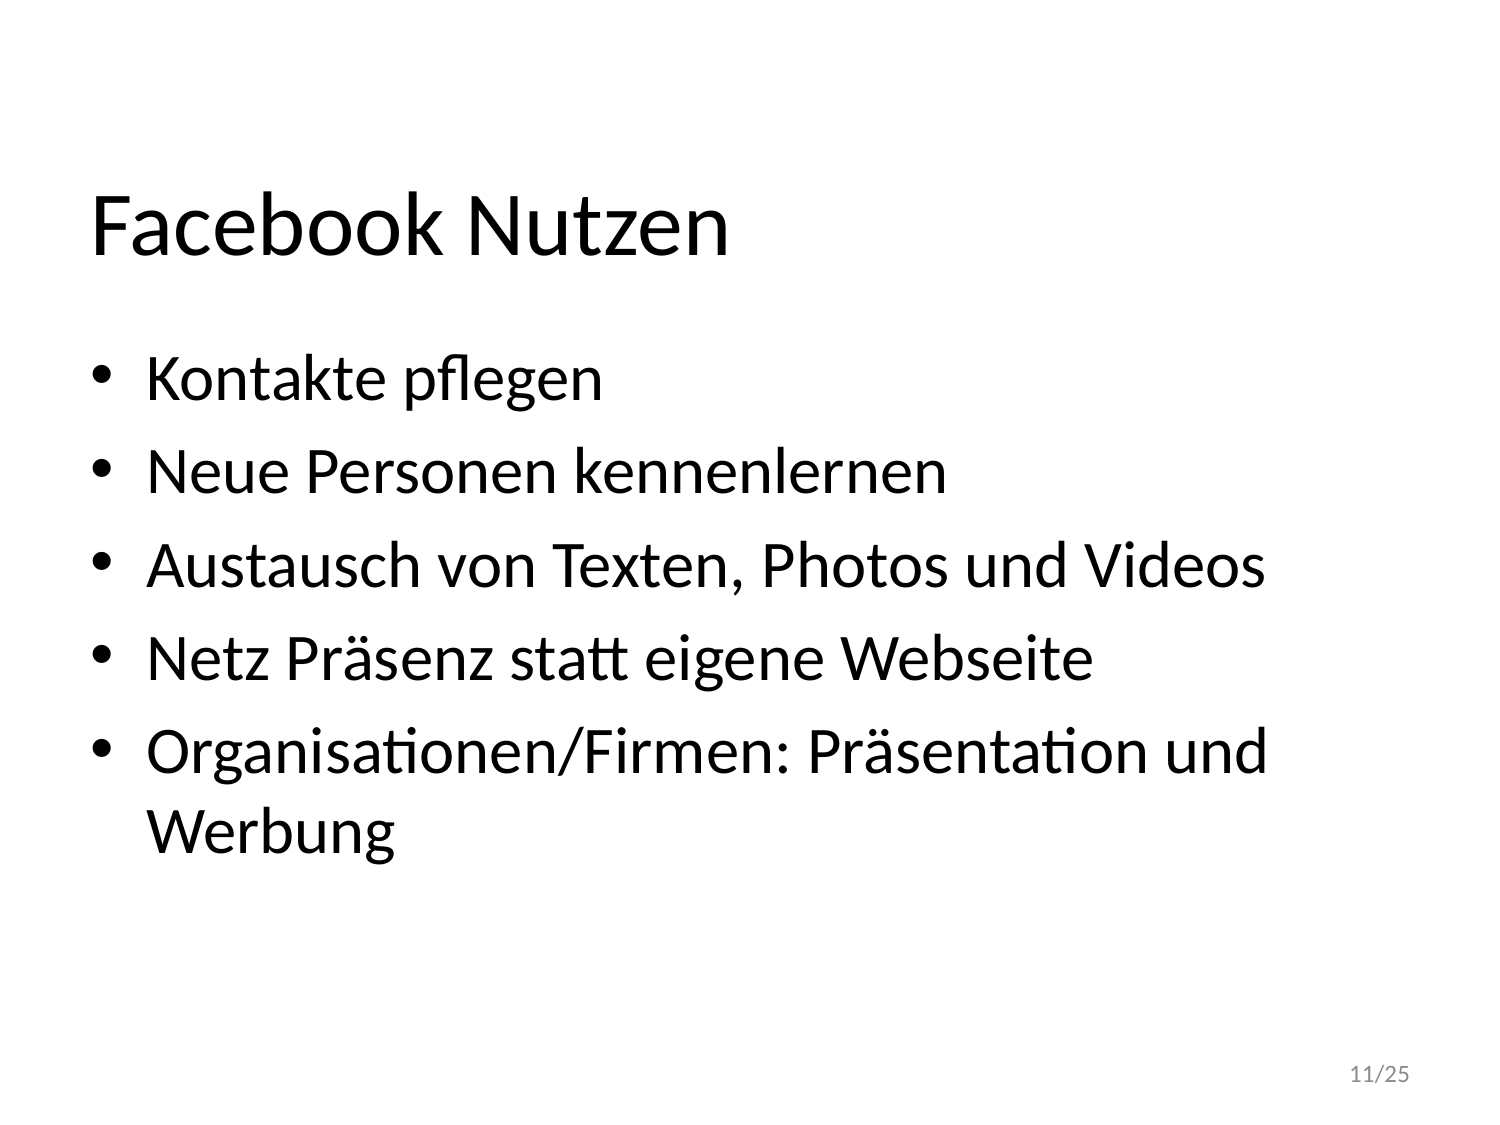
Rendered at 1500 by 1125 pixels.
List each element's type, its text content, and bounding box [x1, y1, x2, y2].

list Kontakte pflegen Neue Personen kennenlernen Austausch von Texten, Photos und Videos Netz Präsenz statt eigene Webseite Organisationen/Firmen: Präsentation und Werbung [75, 326, 1425, 1005]
slide_number 11/25 [1074, 1042, 1425, 1103]
title Facebook Nutzen [75, 125, 1425, 313]
